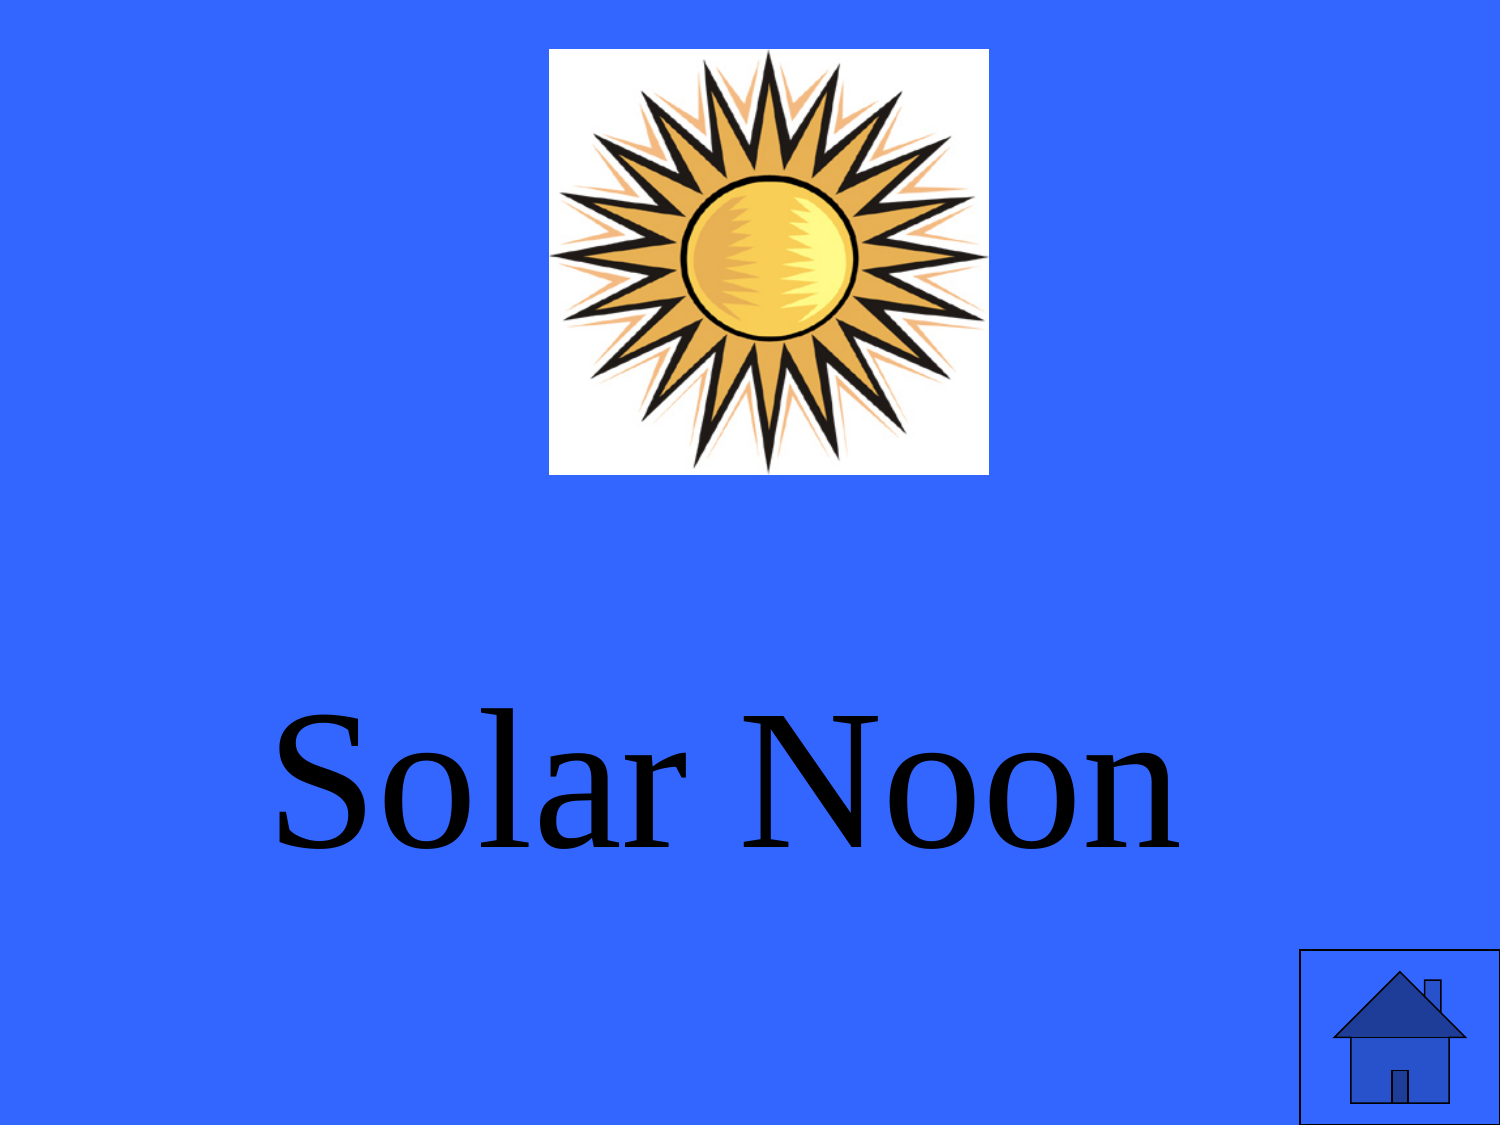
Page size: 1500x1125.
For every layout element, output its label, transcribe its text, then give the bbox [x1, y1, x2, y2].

picture [549, 49, 989, 476]
text_box [1299, 950, 1500, 1125]
title Solar Noon [112, 162, 1388, 713]
